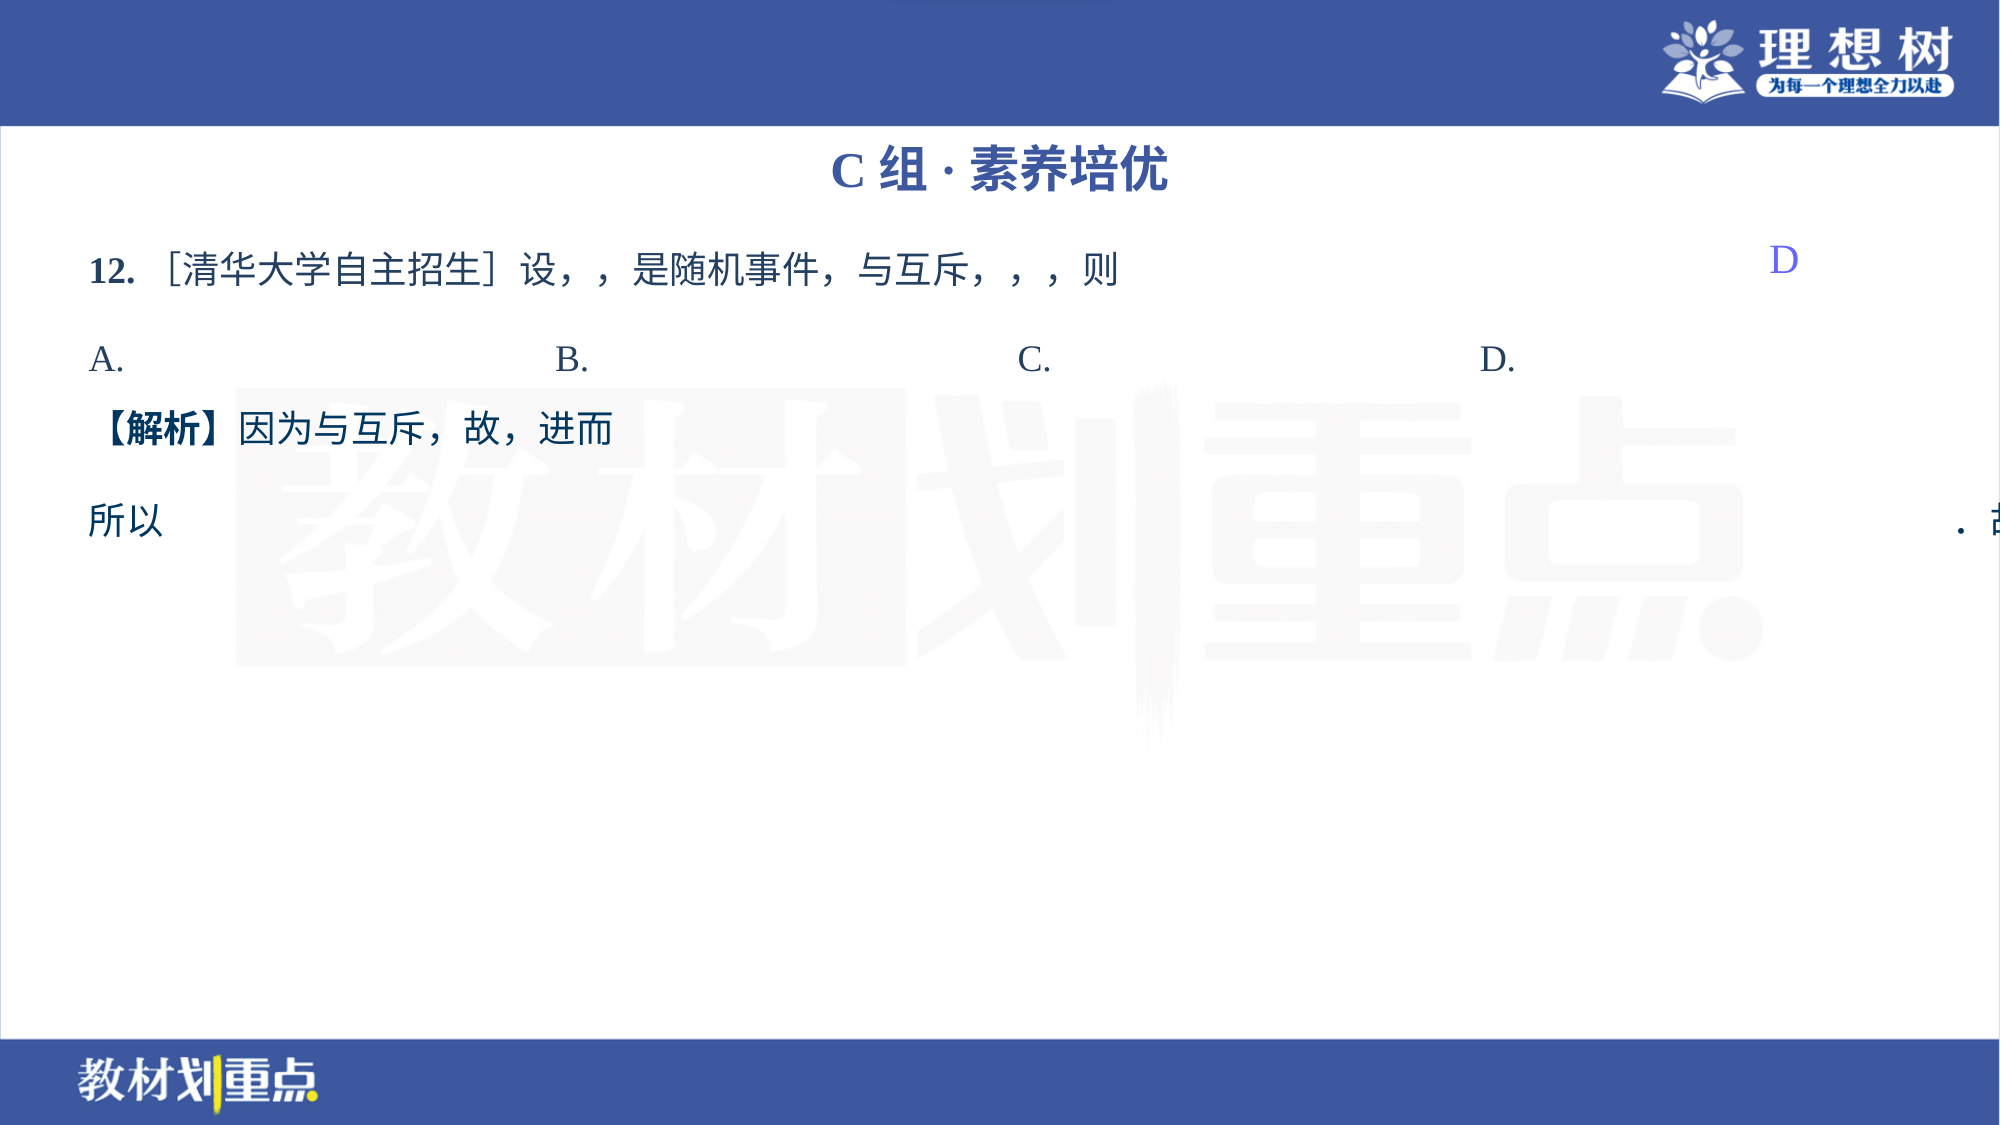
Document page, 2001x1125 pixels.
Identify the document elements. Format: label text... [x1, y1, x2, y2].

text_box C组·素养培优 [88, 135, 1911, 196]
picture [0, 0, 2000, 1125]
text_box D [1754, 229, 1815, 280]
